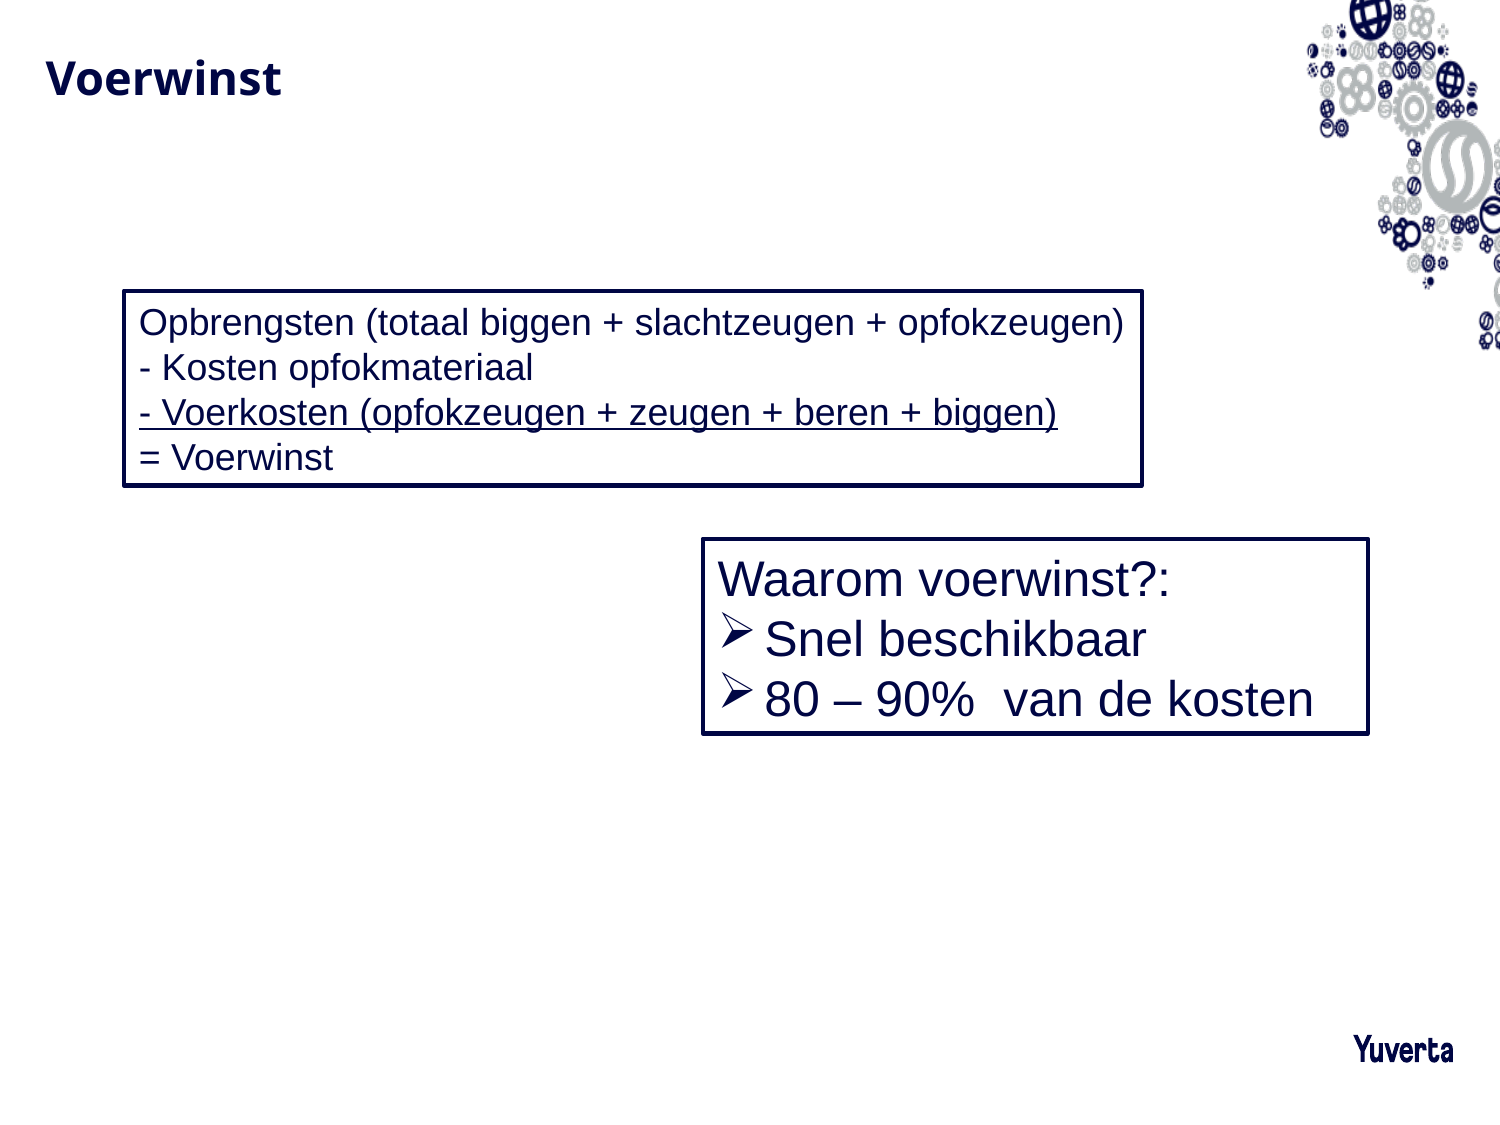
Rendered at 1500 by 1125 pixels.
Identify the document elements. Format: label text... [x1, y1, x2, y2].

title Voerwinst [45, 48, 1290, 239]
text_box Opbrengsten (totaal biggen + slachtzeugen + opfokzeugen) - Kosten opfokmateriaal - Voerkosten (opfokzeugen + zeugen + beren + biggen) = Voerwinst [123, 290, 1142, 486]
picture [0, 0, 1500, 1125]
text_box Waarom voerwinst?: Snel beschikbaar 80 – 90% van de kosten [702, 538, 1368, 734]
